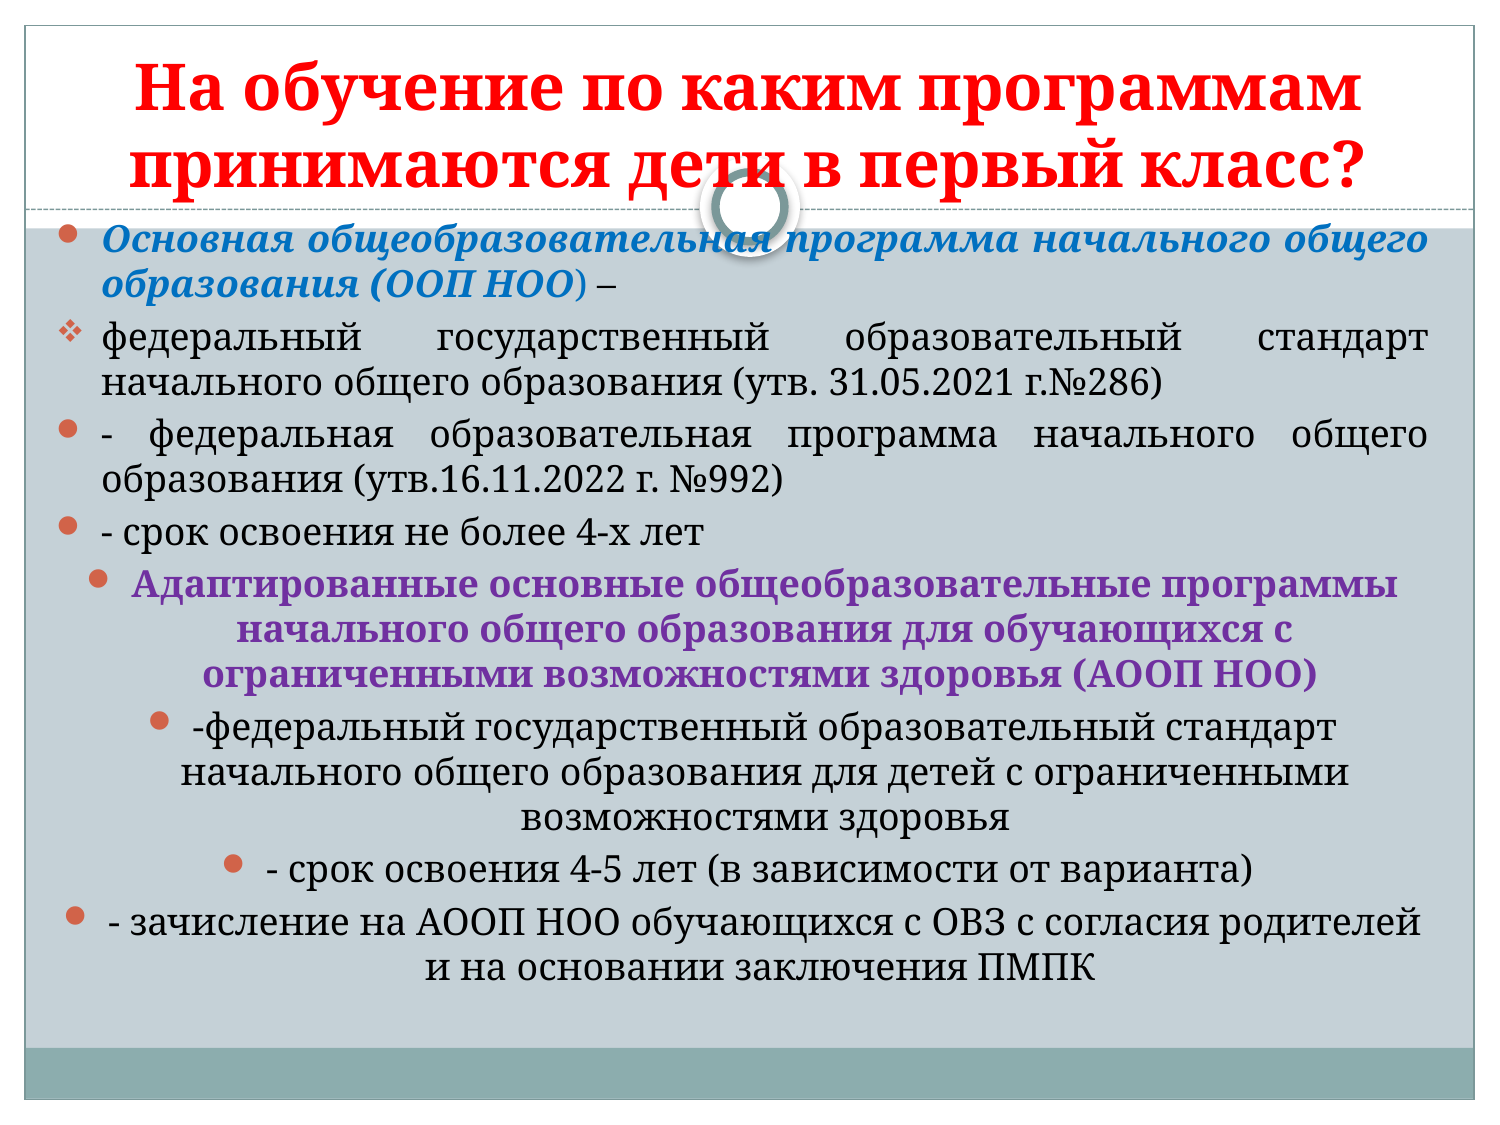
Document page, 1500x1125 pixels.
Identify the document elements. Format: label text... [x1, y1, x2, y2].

list Основная общеобразовательная программа начального общего образования (ООП НОО) – федеральный государственный образовательный стандарт начального общего образования (утв. 31.05.2021 г.№286) - федеральная образовательная программа начального общего образования (утв.16.11.2022 г. №992) - срок освоения не более 4-х лет Адаптированные основные общеобразовательные программы начального общего образования для обучающихся с ограниченными возможностями здоровья (АООП НОО) -федеральный государственный образовательный стандарт начального общего образования для детей с ограниченными возможностями здоровья - срок освоения 4-5 лет (в зависимости от варианта) - зачисление на АООП НОО обучающихся с ОВЗ с согласия родителей и на основании заключения ПМПК [41, 208, 1445, 1001]
title На обучение по каким программам принимаются дети в первый класс? [49, 37, 1447, 209]
